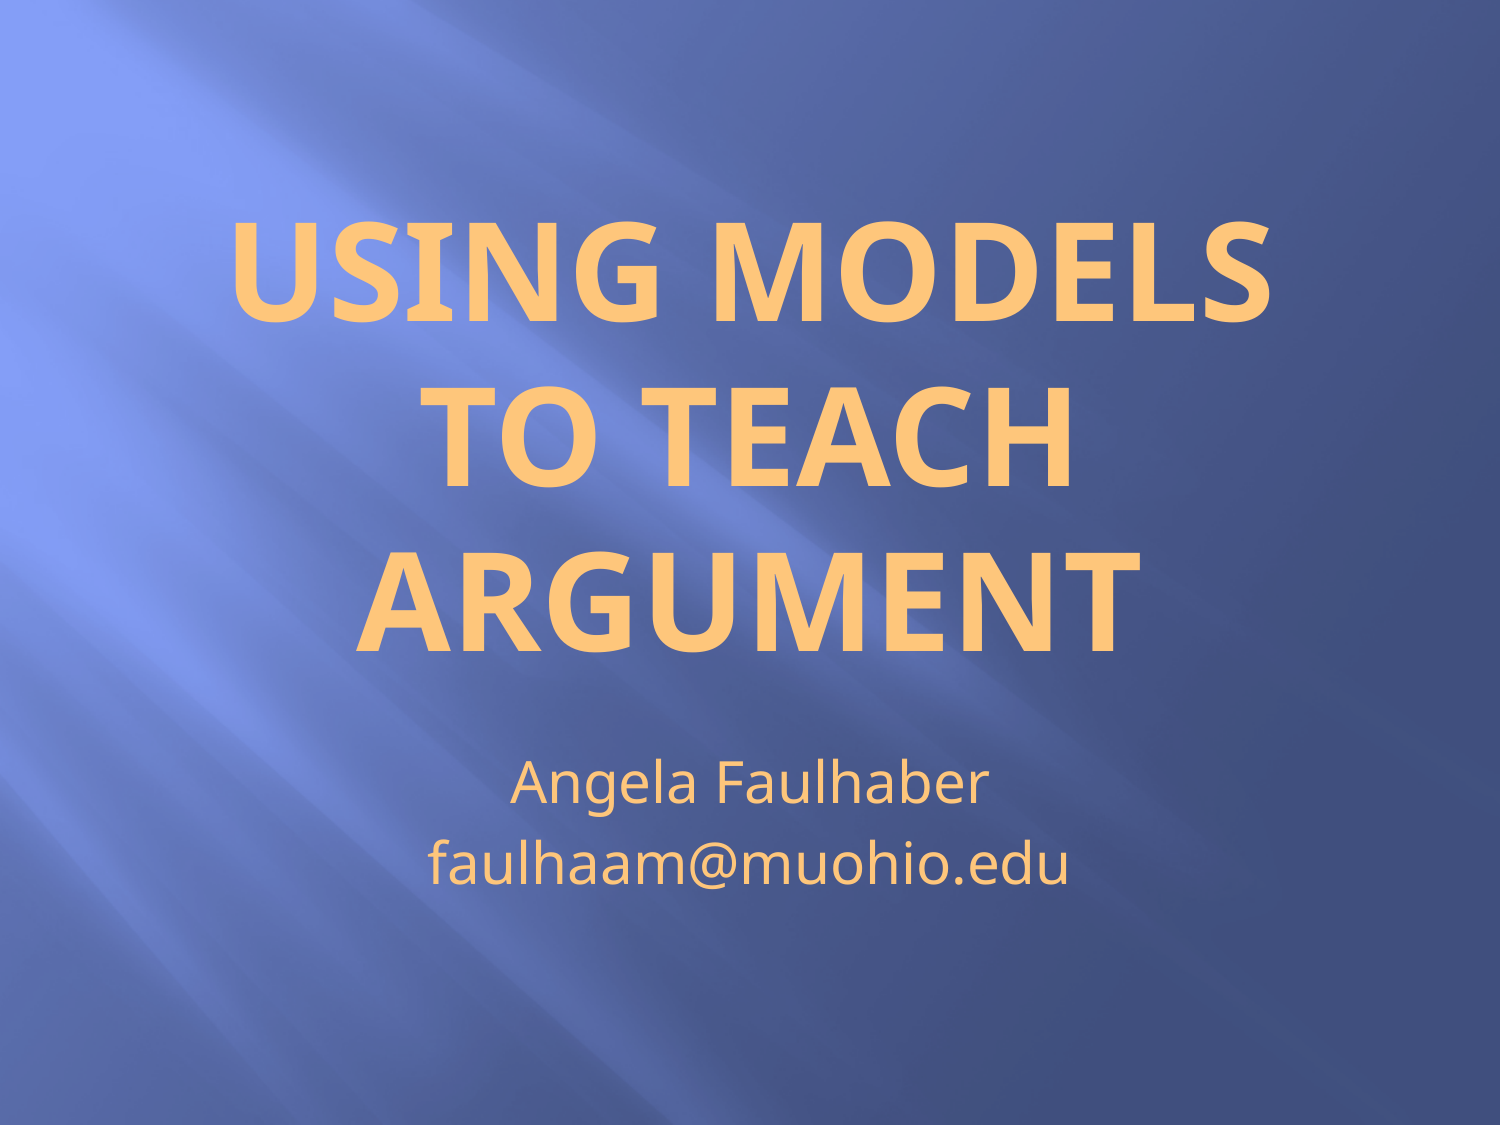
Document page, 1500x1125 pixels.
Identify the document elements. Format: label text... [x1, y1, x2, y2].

title Using Models To teach argument [112, 437, 1388, 679]
subtitle Angela Faulhaber faulhaam@muohio.edu [225, 737, 1275, 1025]
